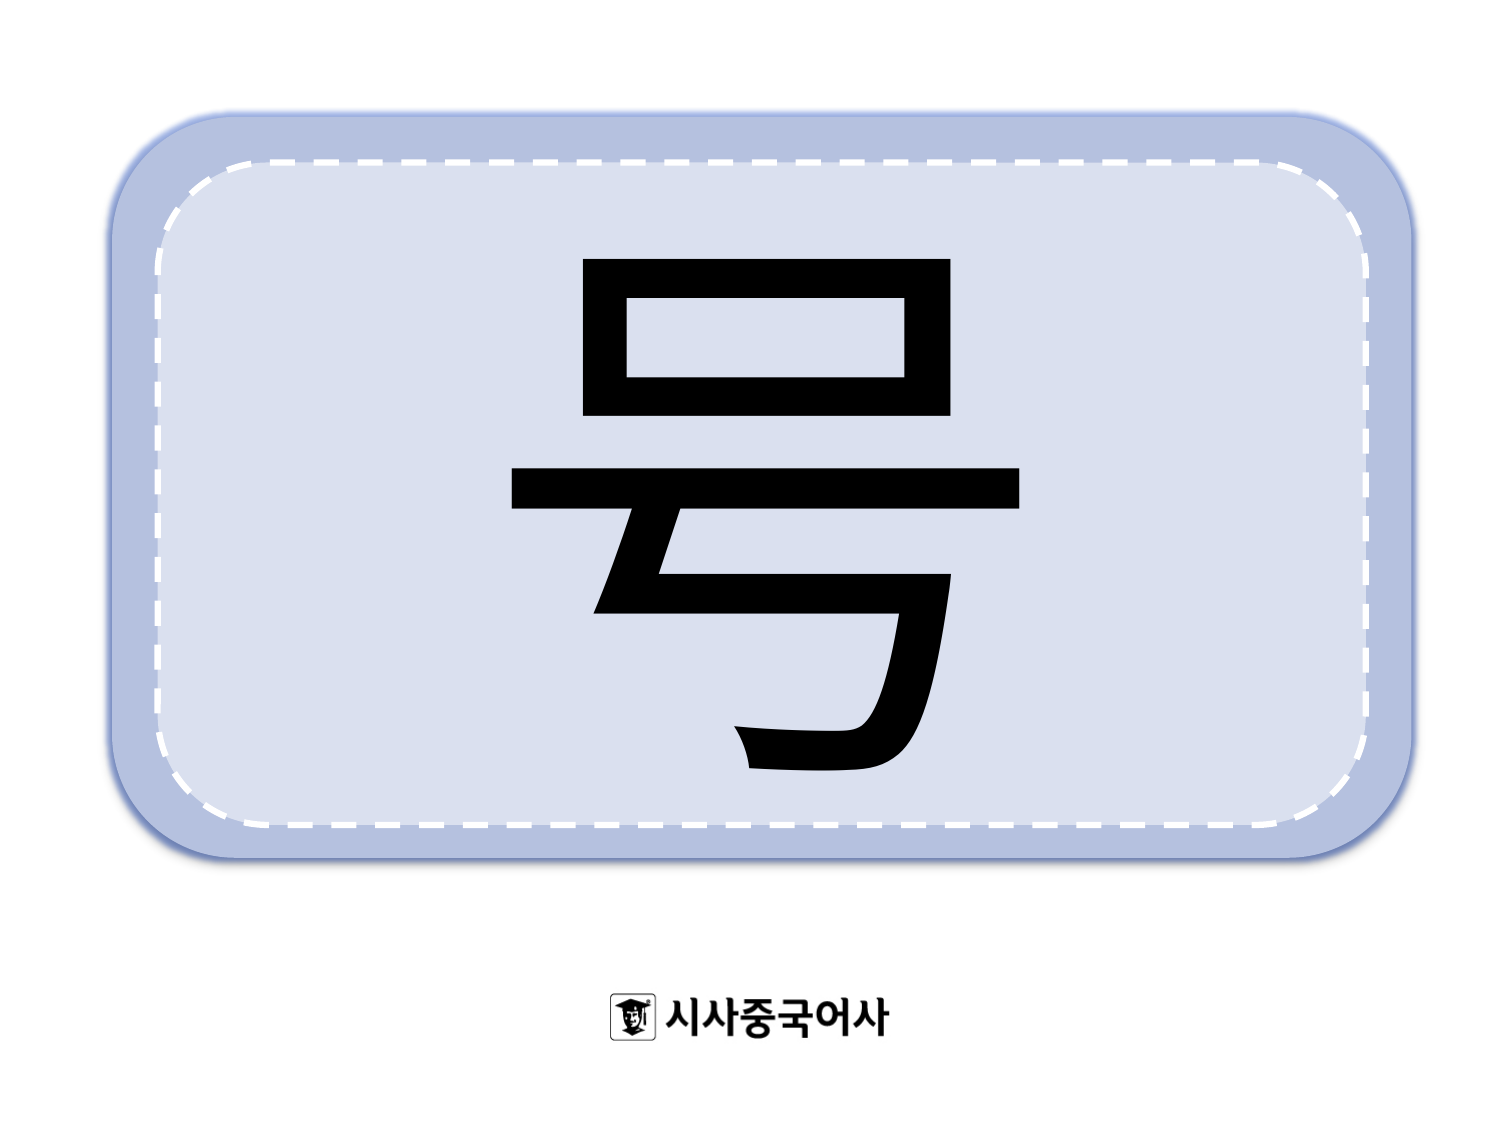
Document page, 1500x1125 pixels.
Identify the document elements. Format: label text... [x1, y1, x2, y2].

text_box 号 [162, 160, 1371, 824]
picture [602, 987, 898, 1047]
